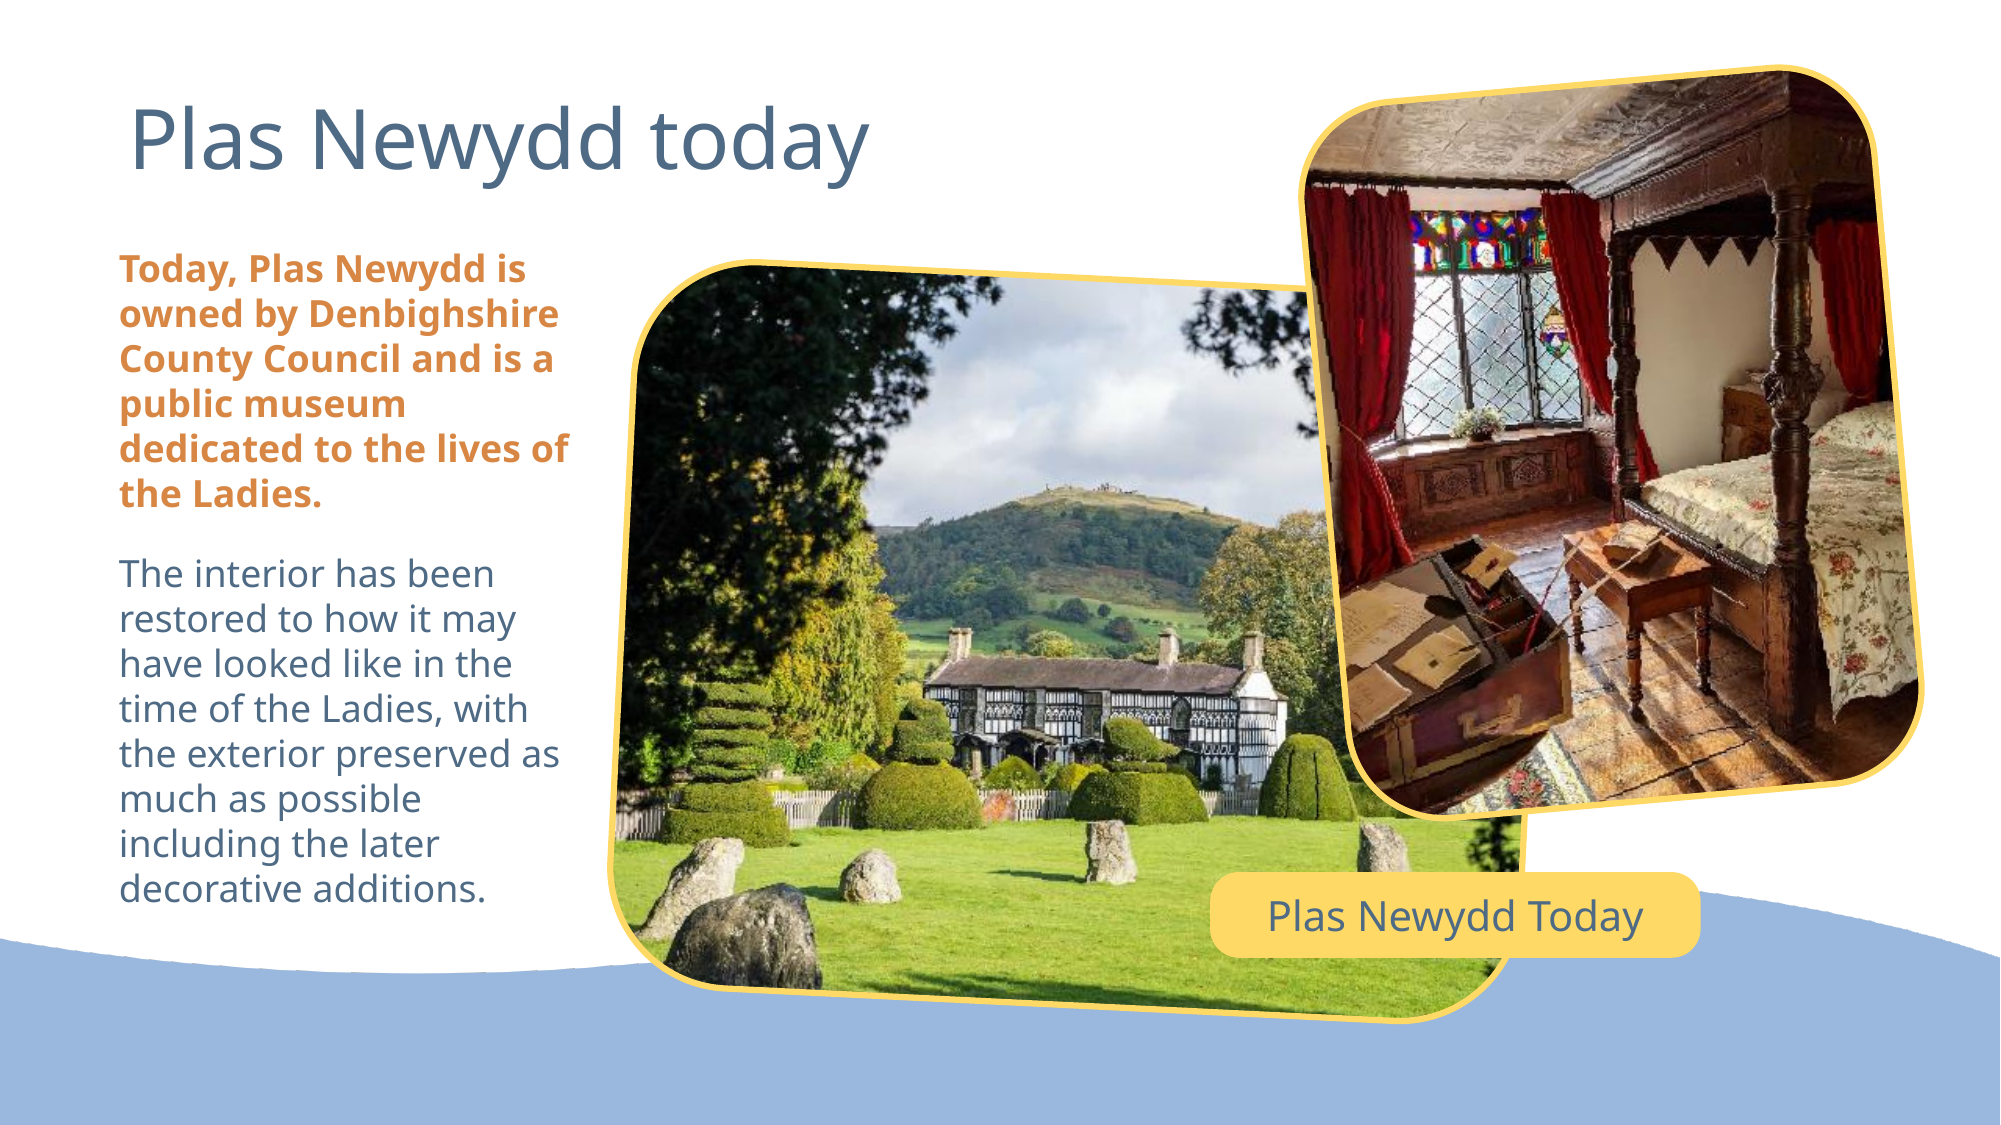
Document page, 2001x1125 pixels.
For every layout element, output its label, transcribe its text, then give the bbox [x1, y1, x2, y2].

text_box Plas Newydd today [113, 71, 1689, 194]
text_box Plas Newydd Today [1533, 871, 1689, 876]
picture [0, 71, 2000, 1125]
text_box Today, Plas Newydd is owned by Denbighshire County Council and is a public museum dedicated to the lives of the Ladies. The interior has been restored to how it may have looked like in the time of the Ladies, with the exterior preserved as much as possible including the later decorative additions. [104, 237, 593, 876]
